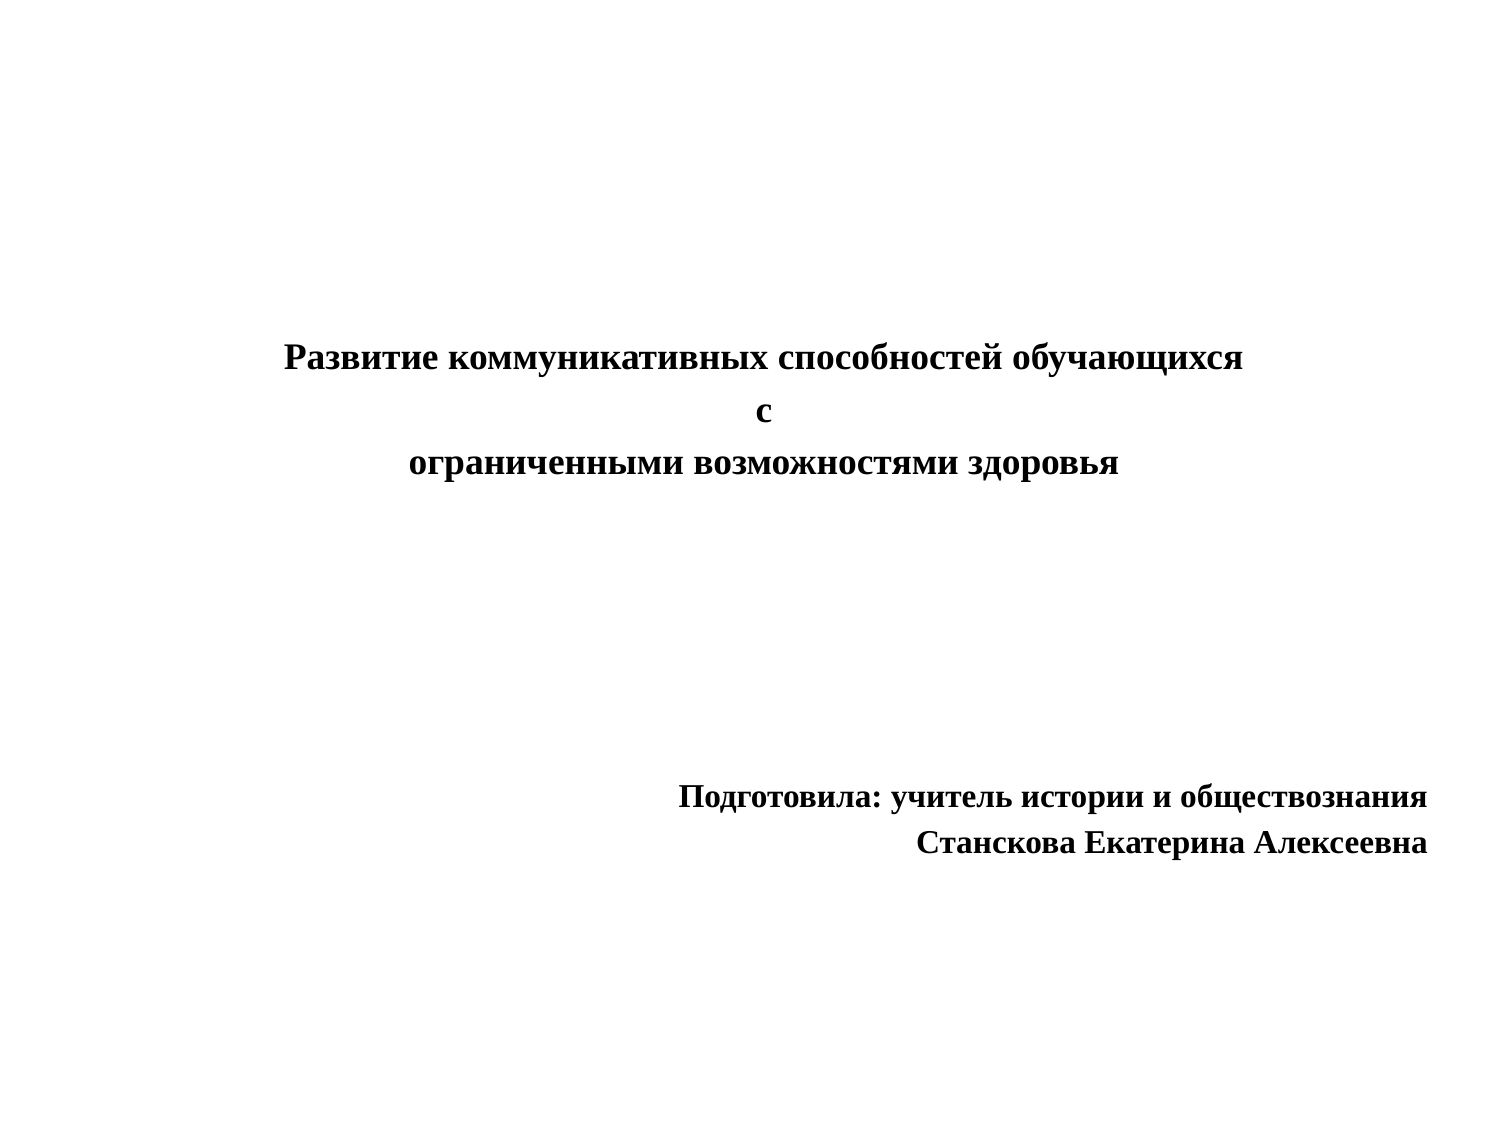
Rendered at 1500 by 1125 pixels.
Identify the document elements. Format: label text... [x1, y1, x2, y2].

list Развитие коммуникативных способностей обучающихся с ограниченными возможностями здоровья Подготовила: учитель истории и обществознания Станскова Екатерина Алексеевна [93, 93, 1444, 1056]
